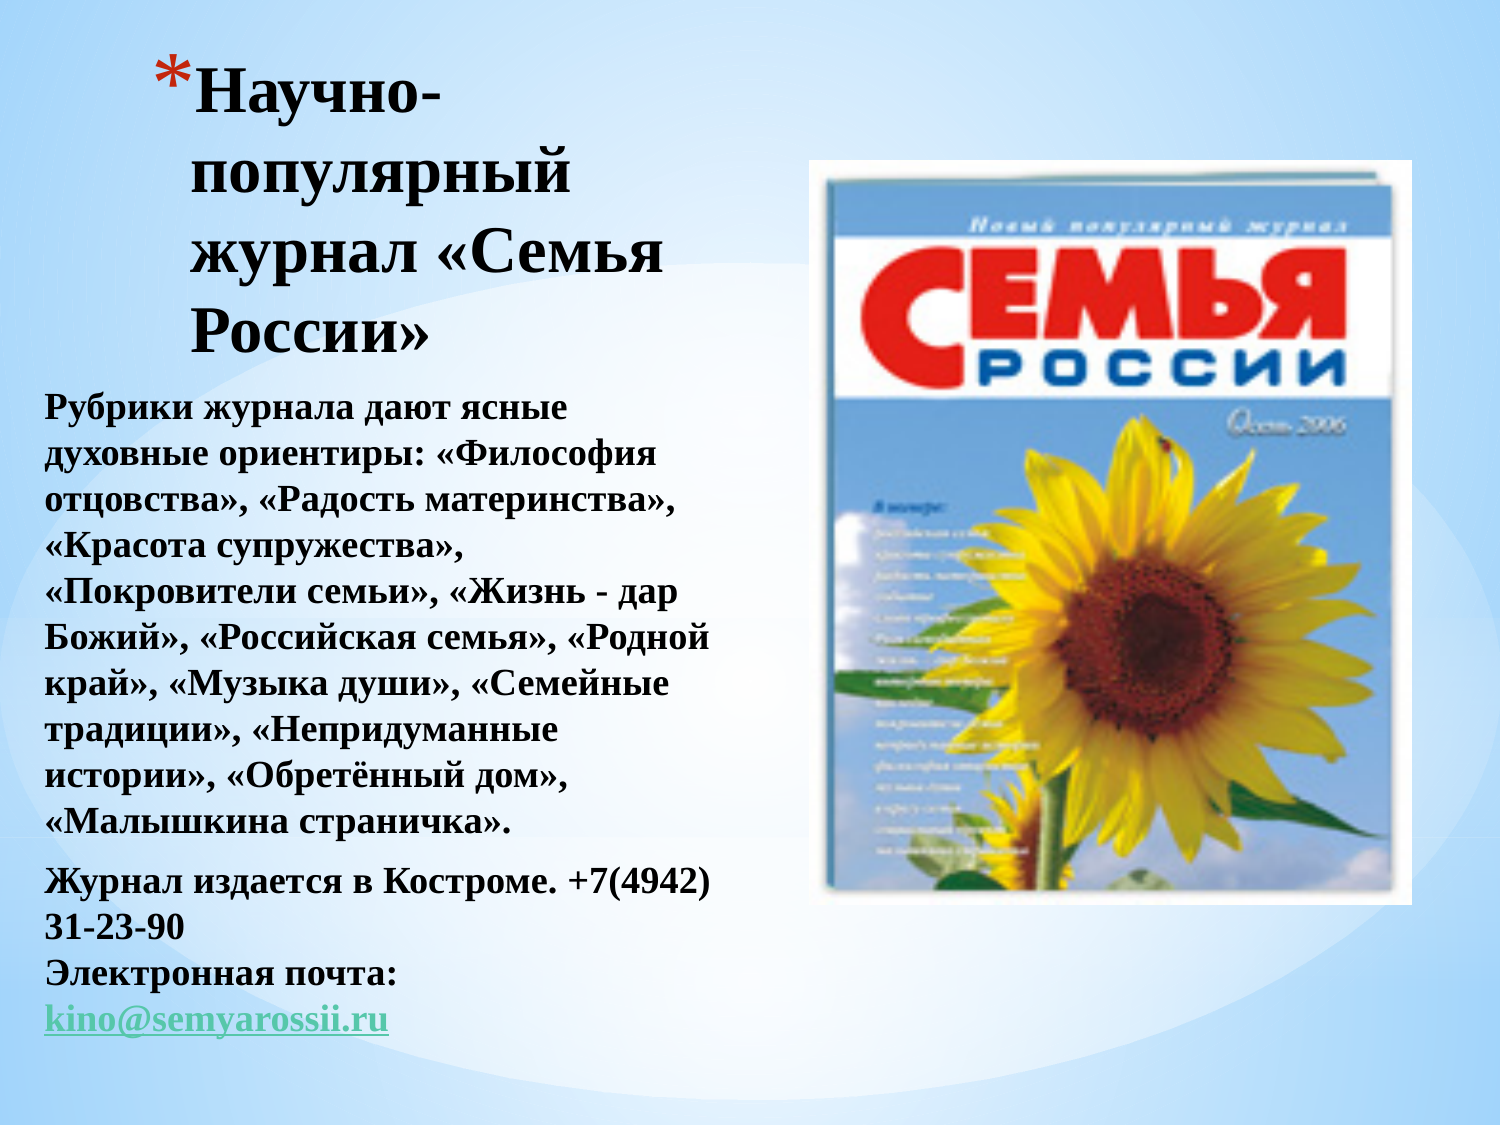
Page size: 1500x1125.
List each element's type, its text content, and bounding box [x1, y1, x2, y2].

title Научно-популярный журнал «Семья России» [137, 54, 735, 374]
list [808, 160, 1412, 906]
list Рубрики журнала дают ясные духовные ориентиры: «Философия отцовства», «Радость материнства», «Красота супружества», «Покровители семьи», «Жизнь - дар Божий», «Российская семья», «Родной край», «Музыка души», «Семейные традиции», «Непридуманные истории», «Обретённый дом», «Малышкина страничка». Журнал издается в Костроме. +7(4942) 31-23-90 Электронная почта: kino@semyarossii.ru [29, 373, 733, 1083]
